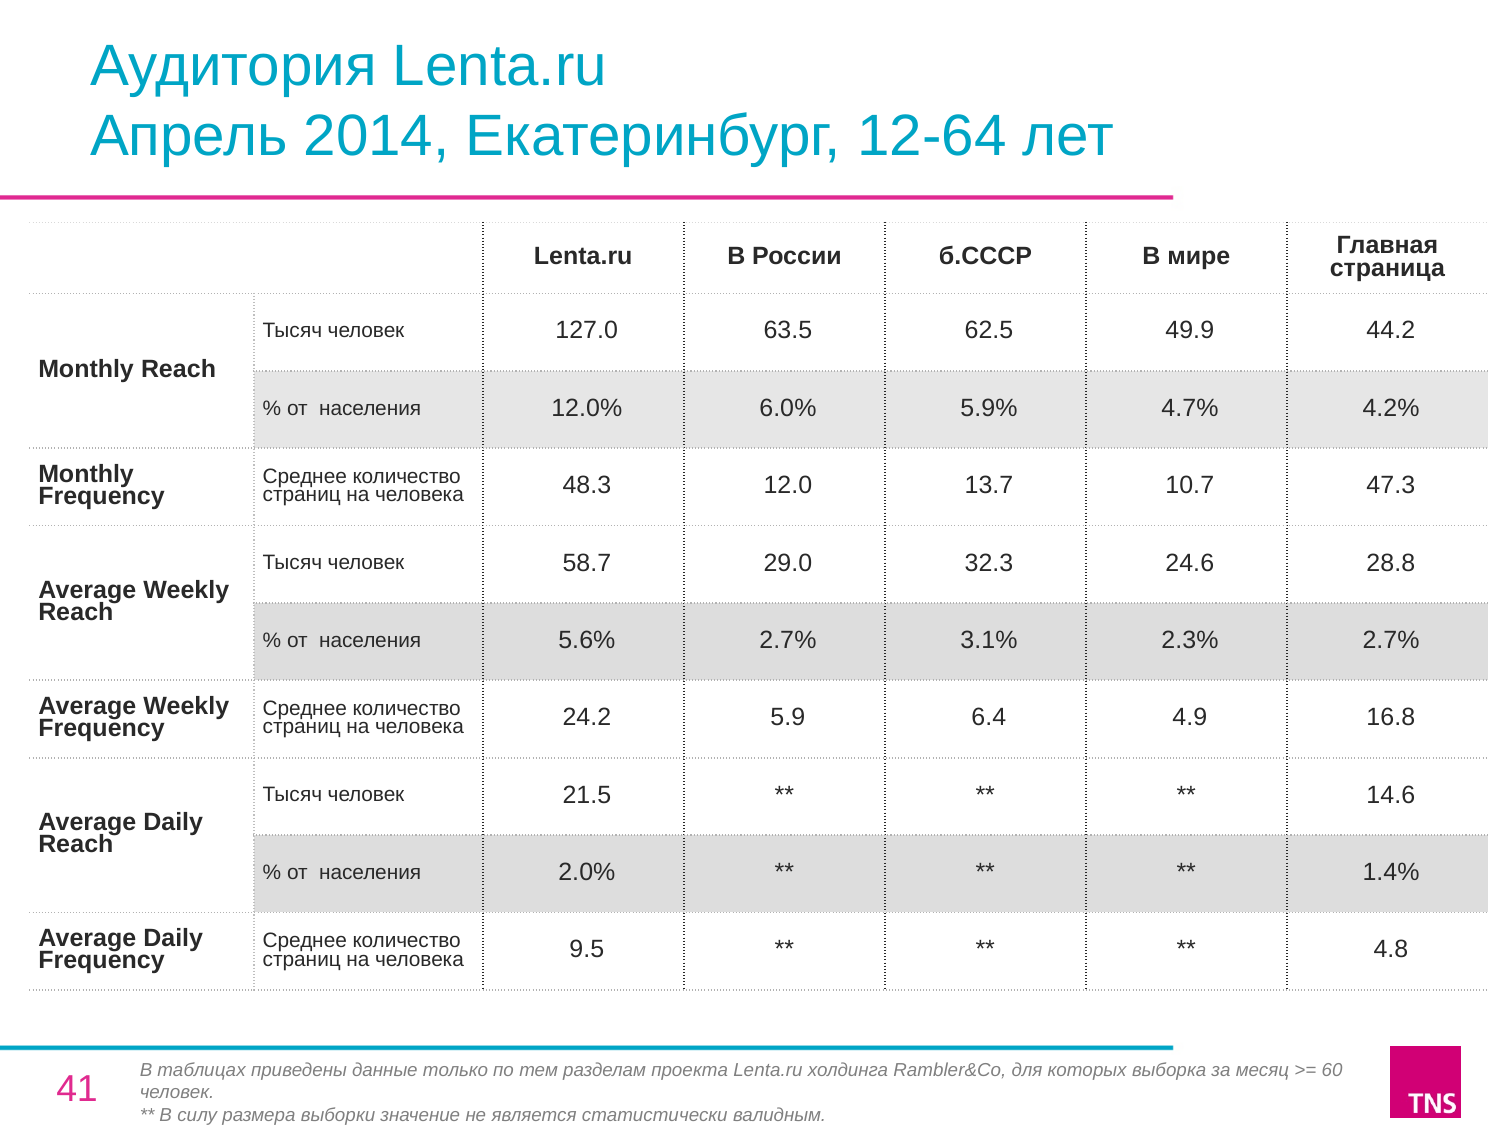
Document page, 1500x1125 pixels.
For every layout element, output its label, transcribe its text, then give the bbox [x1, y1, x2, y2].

table_cell ** [885, 835, 1086, 912]
table_cell Тысяч человек [254, 294, 483, 371]
table_cell 127.0 [483, 294, 684, 371]
table_cell 28.8 [1287, 526, 1488, 603]
table_cell Average Weekly Reach [29, 526, 254, 680]
table_header В мире [1086, 223, 1287, 294]
table_cell % от населения [254, 835, 483, 912]
table_cell Monthly Reach [29, 294, 254, 448]
table_cell 4.7% [1086, 371, 1287, 448]
table_cell 24.2 [483, 680, 684, 758]
table_header [29, 223, 483, 294]
table_cell 32.3 [885, 526, 1086, 603]
table_cell 24.6 [1086, 526, 1287, 603]
table_cell 6.4 [885, 680, 1086, 758]
table_cell 58.7 [483, 526, 684, 603]
table_header Главная страница [1287, 223, 1488, 294]
table_cell Тысяч человек [254, 526, 483, 603]
table_header б.СССР [885, 223, 1086, 294]
table_cell 3.1% [885, 603, 1086, 680]
table_cell 4.2% [1287, 371, 1488, 448]
table_cell Среднее количество страниц на человека [254, 680, 483, 758]
table_cell 4.8 [1287, 912, 1488, 990]
table_cell 29.0 [684, 526, 885, 603]
table_cell ** [885, 758, 1086, 835]
table_cell 5.6% [483, 603, 684, 680]
table_cell 49.9 [1086, 294, 1287, 371]
table_cell 13.7 [885, 448, 1086, 526]
table_cell ** [885, 912, 1086, 990]
table_cell Average Weekly Frequency [29, 680, 254, 758]
table_cell % от населения [254, 603, 483, 680]
text_box В таблицах приведены данные только по тем разделам проекта Lenta.ru холдинга Rambler&Co, для которых выборка за месяц >= 60 человек. ** В силу размера выборки значение не является статистически валидным. [125, 1050, 1400, 1125]
table_cell Average Daily Reach [29, 758, 254, 912]
table_cell Среднее количество страниц на человека [254, 912, 483, 990]
table_cell 12.0% [483, 371, 684, 448]
table_cell 9.5 [483, 912, 684, 990]
table_cell 4.9 [1086, 680, 1287, 758]
table_cell 2.3% [1086, 603, 1287, 680]
table_cell ** [684, 835, 885, 912]
table_cell 44.2 [1287, 294, 1488, 371]
table_cell Тысяч человек [254, 758, 483, 835]
table_cell 2.0% [483, 835, 684, 912]
table_cell 2.7% [1287, 603, 1488, 680]
picture [0, 0, 1500, 1125]
table_cell 5.9 [684, 680, 885, 758]
table_cell 2.7% [684, 603, 885, 680]
table_cell 63.5 [684, 294, 885, 371]
table_cell ** [684, 912, 885, 990]
table_header Lenta.ru [483, 223, 684, 294]
table_cell 21.5 [483, 758, 684, 835]
table_cell 12.0 [684, 448, 885, 526]
table_cell 6.0% [684, 371, 885, 448]
table_header В России [684, 223, 885, 294]
table_cell % от населения [254, 371, 483, 448]
table_cell Среднее количество страниц на человека [254, 448, 483, 526]
table_cell ** [684, 758, 885, 835]
table_cell ** [1086, 758, 1287, 835]
table_cell ** [1086, 912, 1287, 990]
table_cell 47.3 [1287, 448, 1488, 526]
table_cell 48.3 [483, 448, 684, 526]
table_cell Monthly Frequency [29, 448, 254, 526]
table_cell Average Daily Frequency [29, 912, 254, 990]
table_cell 1.4% [1287, 835, 1488, 912]
table_cell 62.5 [885, 294, 1086, 371]
slide_number 41 [40, 1055, 125, 1125]
table_cell 10.7 [1086, 448, 1287, 526]
table_cell 16.8 [1287, 680, 1488, 758]
table_cell ** [1086, 835, 1287, 912]
title Аудитория Lenta.ru Апрель 2014, Екатеринбург, 12-64 лет [74, 8, 1476, 187]
table_cell 14.6 [1287, 758, 1488, 835]
table_cell 5.9% [885, 371, 1086, 448]
